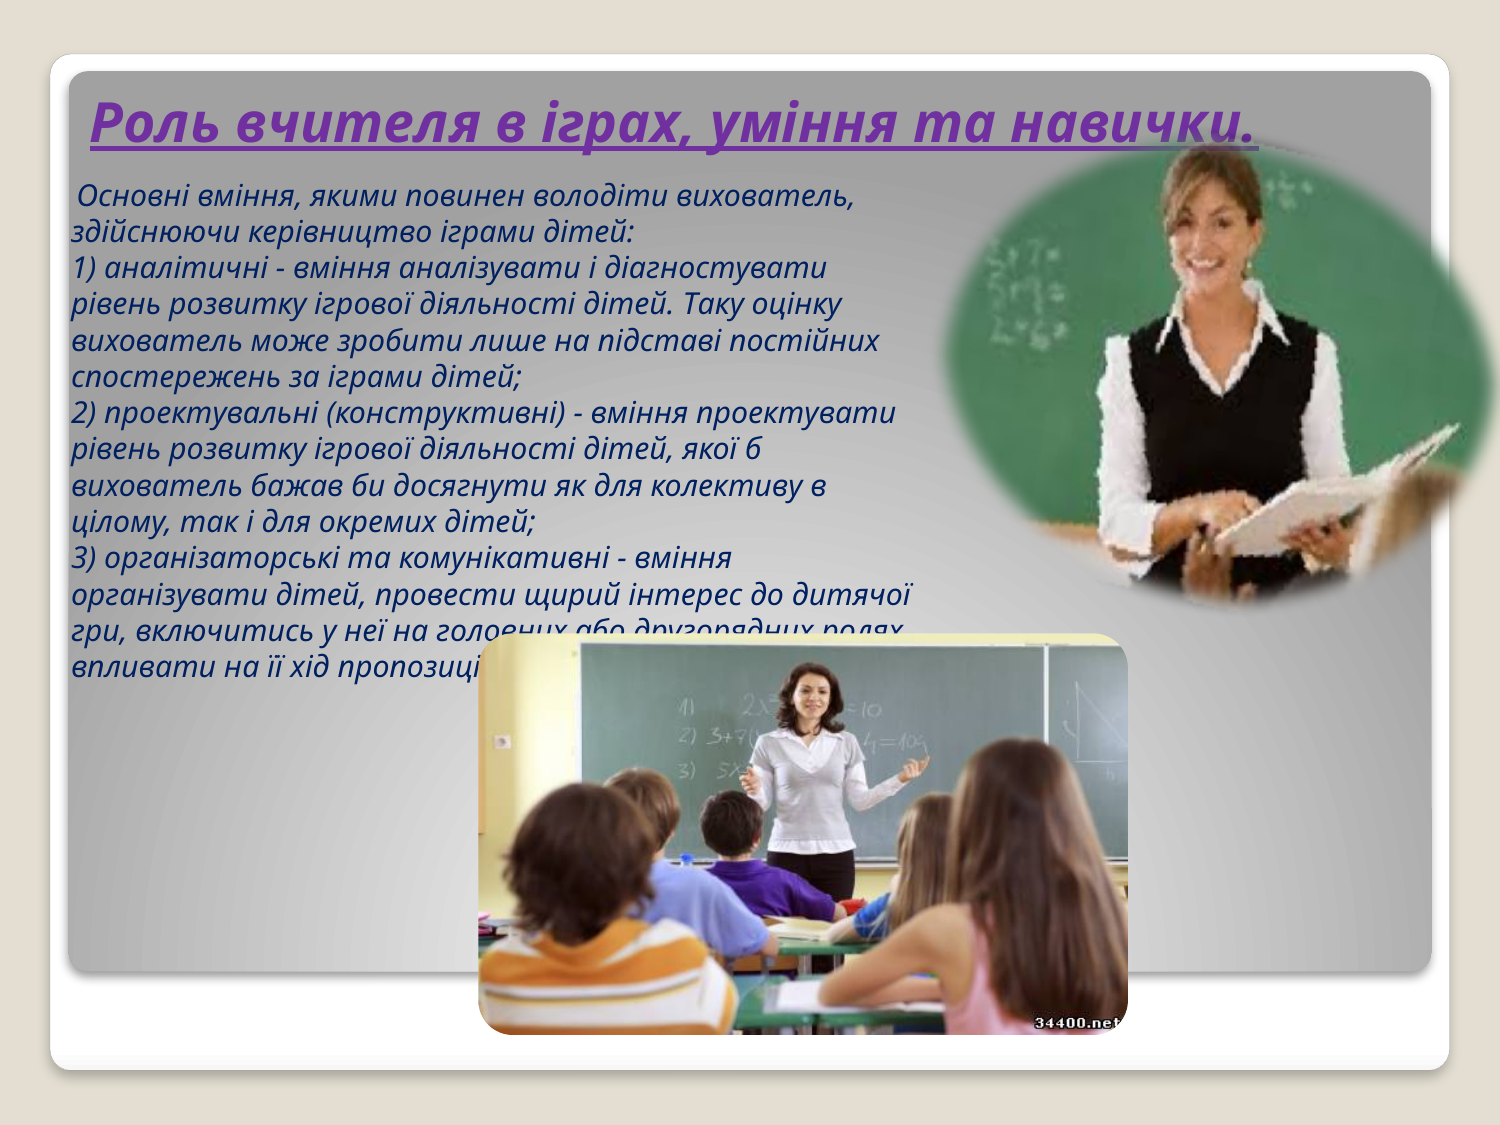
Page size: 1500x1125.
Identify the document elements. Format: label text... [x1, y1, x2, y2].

picture [478, 633, 1129, 1036]
picture [925, 125, 1500, 617]
title Роль вчителя в іграх, уміння та навички. [75, 45, 1425, 160]
list Основні вміння, якими повинен володіти вихователь, здійснюючи керівництво іграми дітей: 1) аналітичні - вміння аналізувати і діагностувати рівень розвитку ігрової діяльності дітей. Таку оцінку вихователь може зробити лише на підставі постійних спостережень за іграми дітей; 2) проектувальні (конструктивні) - вміння проектувати рівень розвитку ігрової діяльності дітей, якої б вихователь бажав би досягнути як для колективу в цілому, так і для окремих дітей; 3) організаторські та комунікативні - вміння організувати дітей, провести щирий інтерес до дитячої гри, включитись у неї на головних або другорядних ролях, впливати на її хід пропозицією, порадою, питанням. [0, 160, 939, 728]
